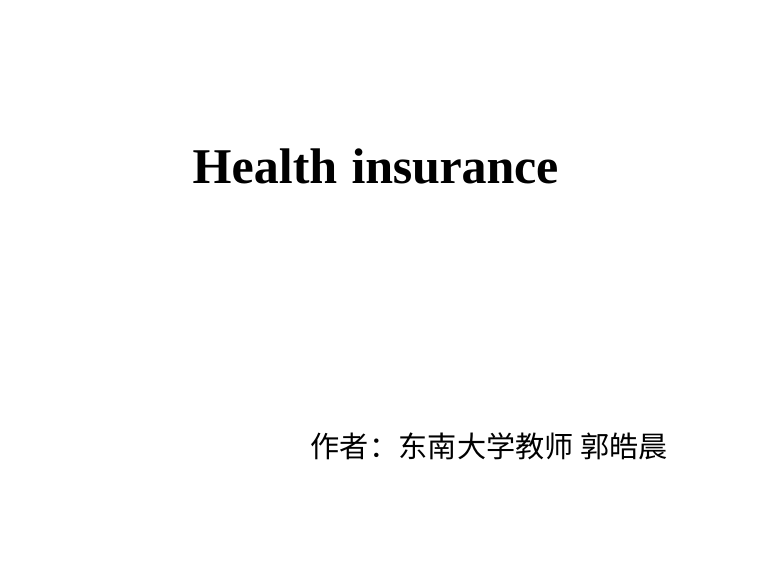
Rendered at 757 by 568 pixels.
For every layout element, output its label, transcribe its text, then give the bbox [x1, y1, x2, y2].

title Health insurance [190, 121, 580, 229]
text_box 作者：东南大学教师 郭皓晨 [296, 421, 684, 471]
